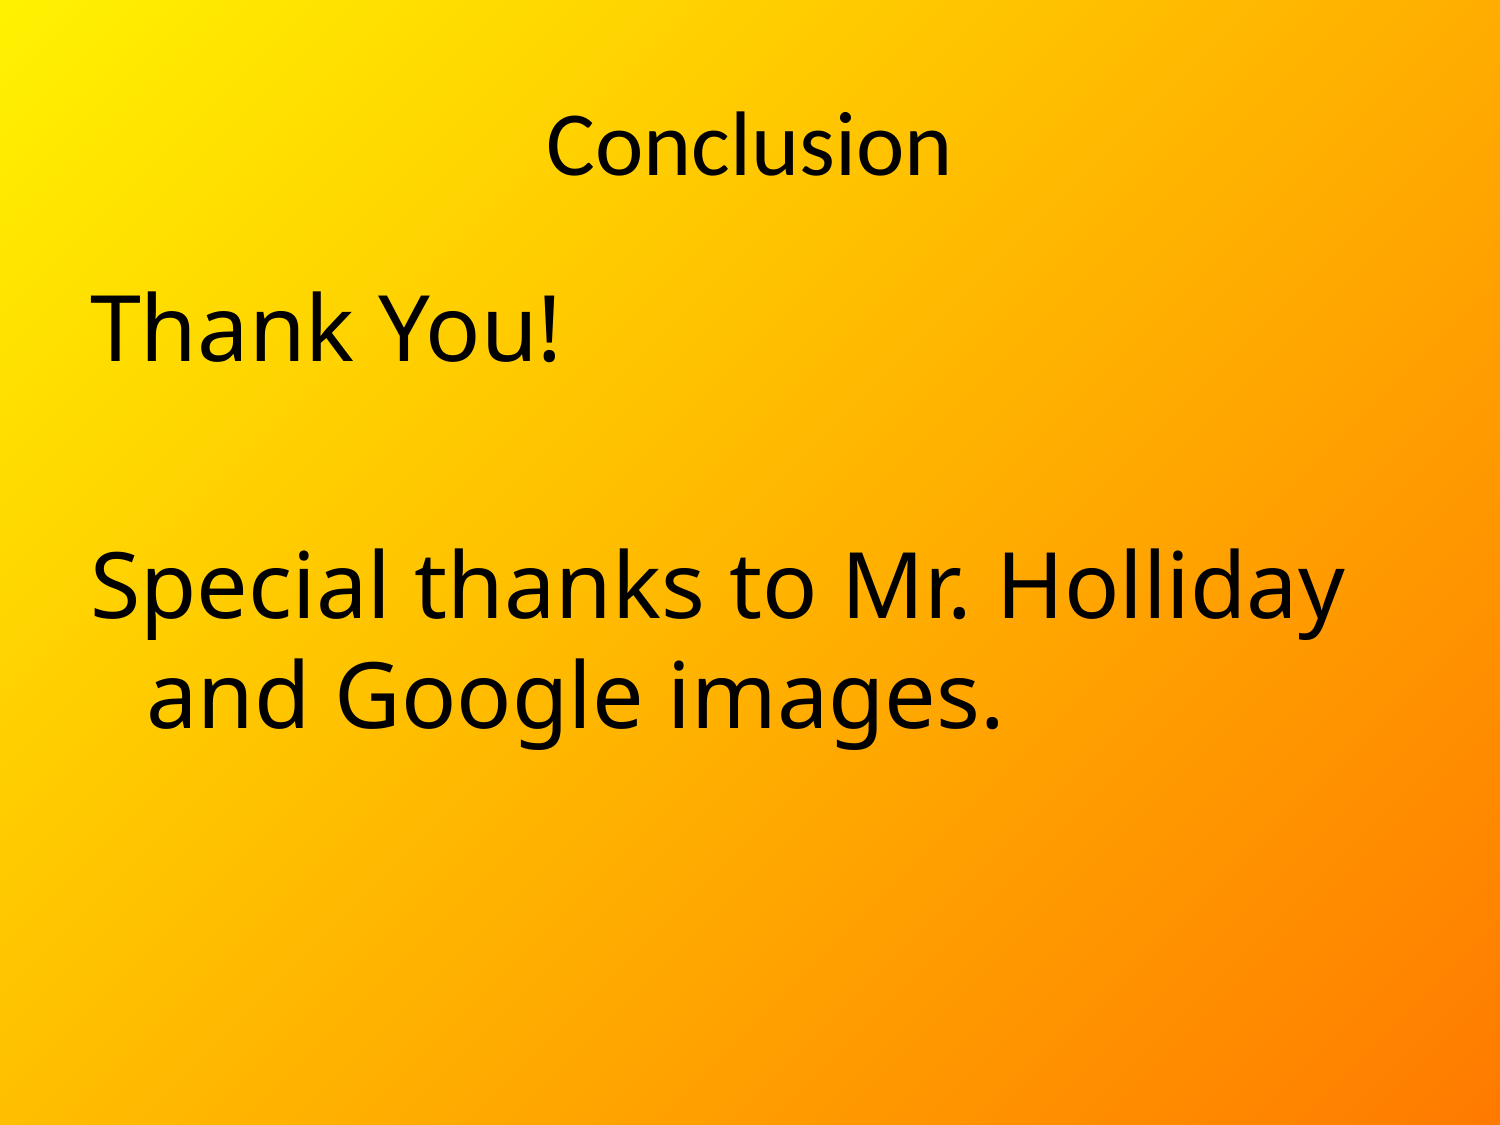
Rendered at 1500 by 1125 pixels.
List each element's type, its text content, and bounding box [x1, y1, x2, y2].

list Thank You! Special thanks to Mr. Holliday and Google images. [75, 262, 1425, 1005]
title Conclusion [75, 45, 1425, 233]
